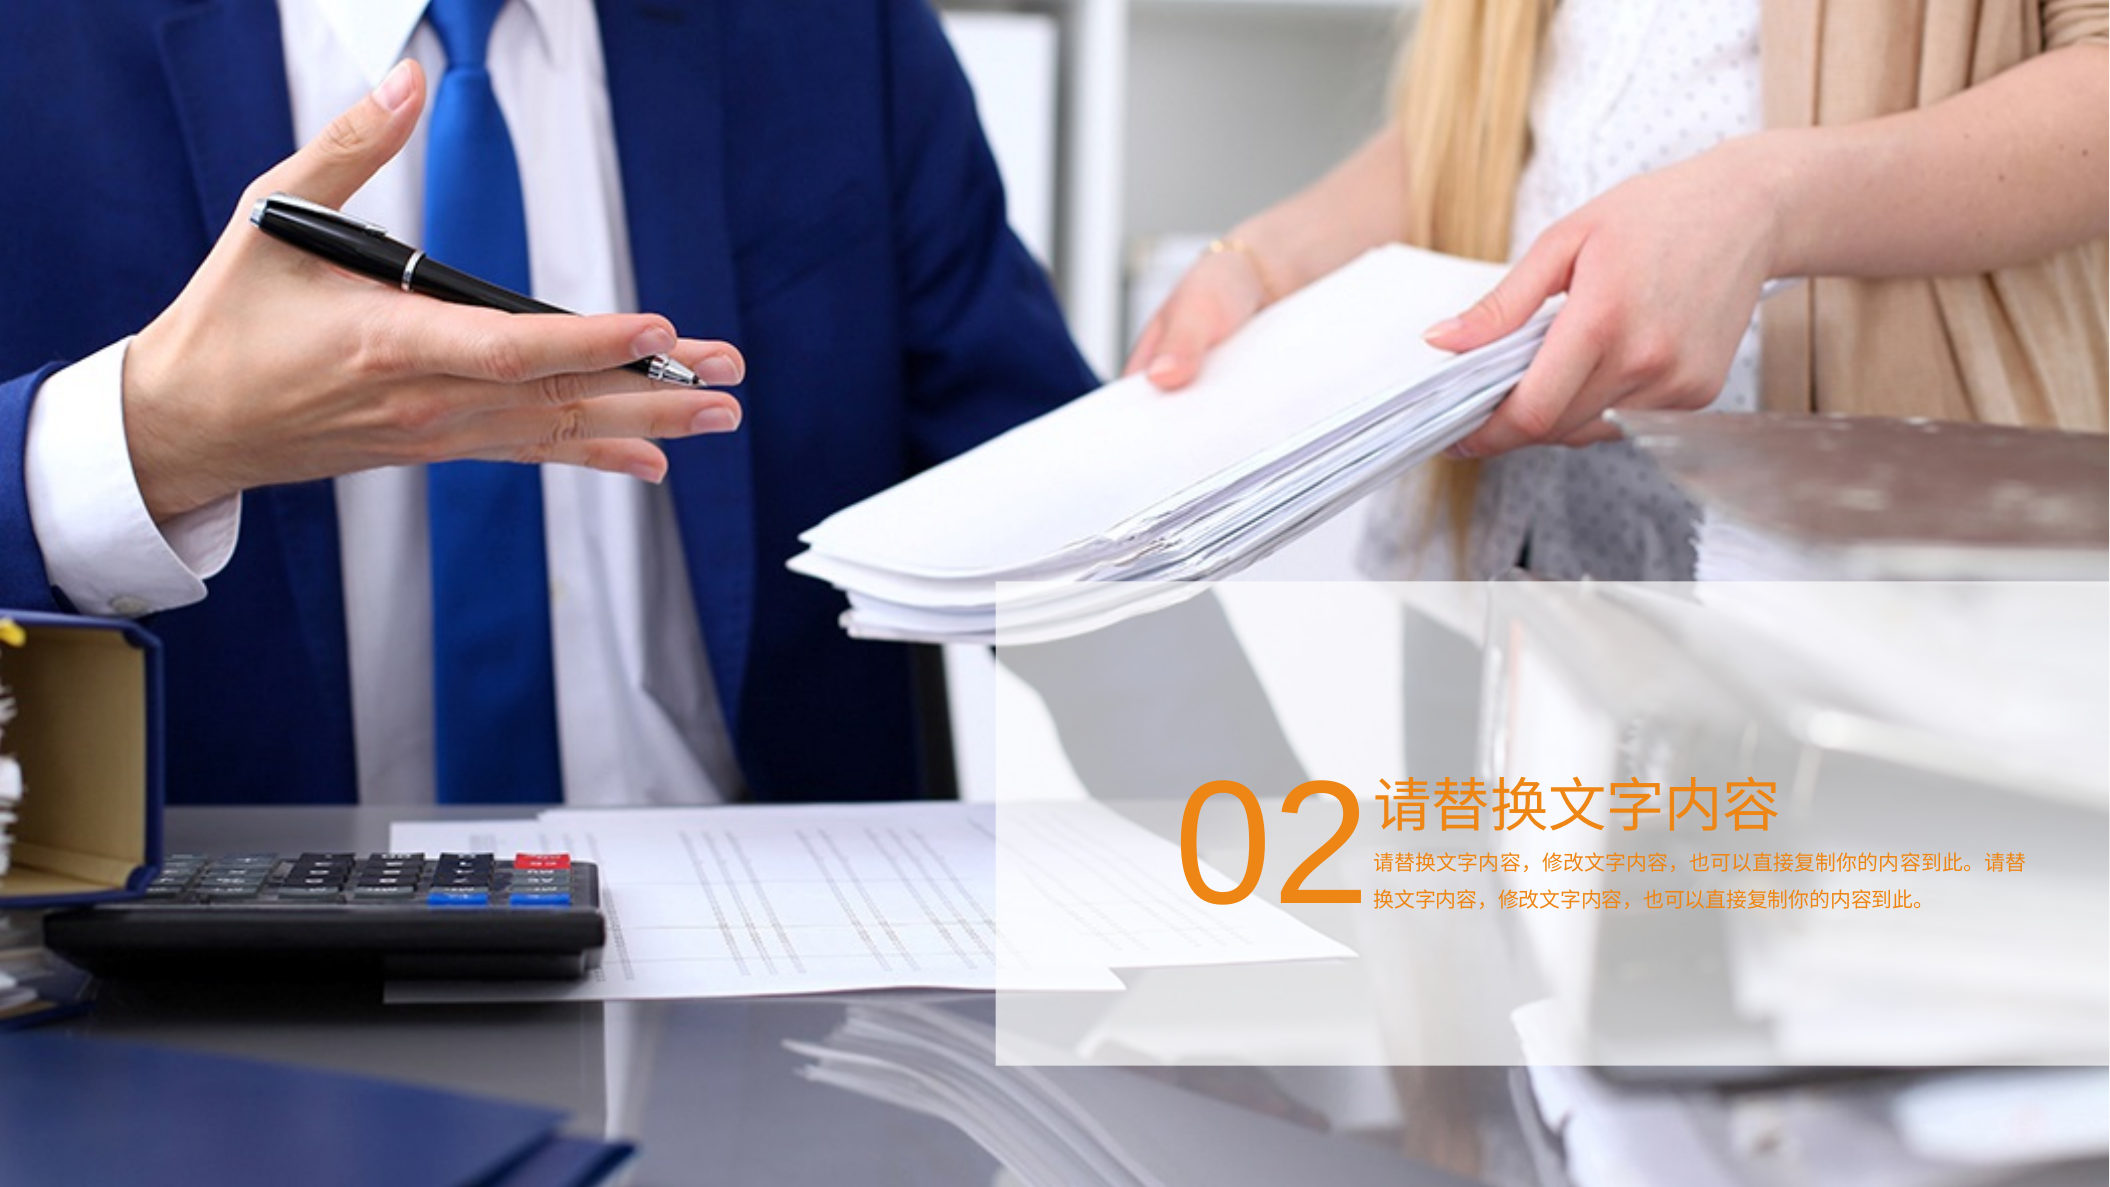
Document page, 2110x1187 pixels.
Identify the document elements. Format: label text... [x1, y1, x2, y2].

text_box 请替换文字内容 [1373, 746, 1842, 837]
text_box 请替换文字内容，修改文字内容，也可以直接复制你的内容到此。请替换文字内容，修改文字内容，也可以直接复制你的内容到此。 [1373, 837, 2027, 912]
text_box 02 [1127, 720, 1417, 946]
text_box [995, 580, 2110, 1067]
text_box [0, 0, 2110, 1187]
